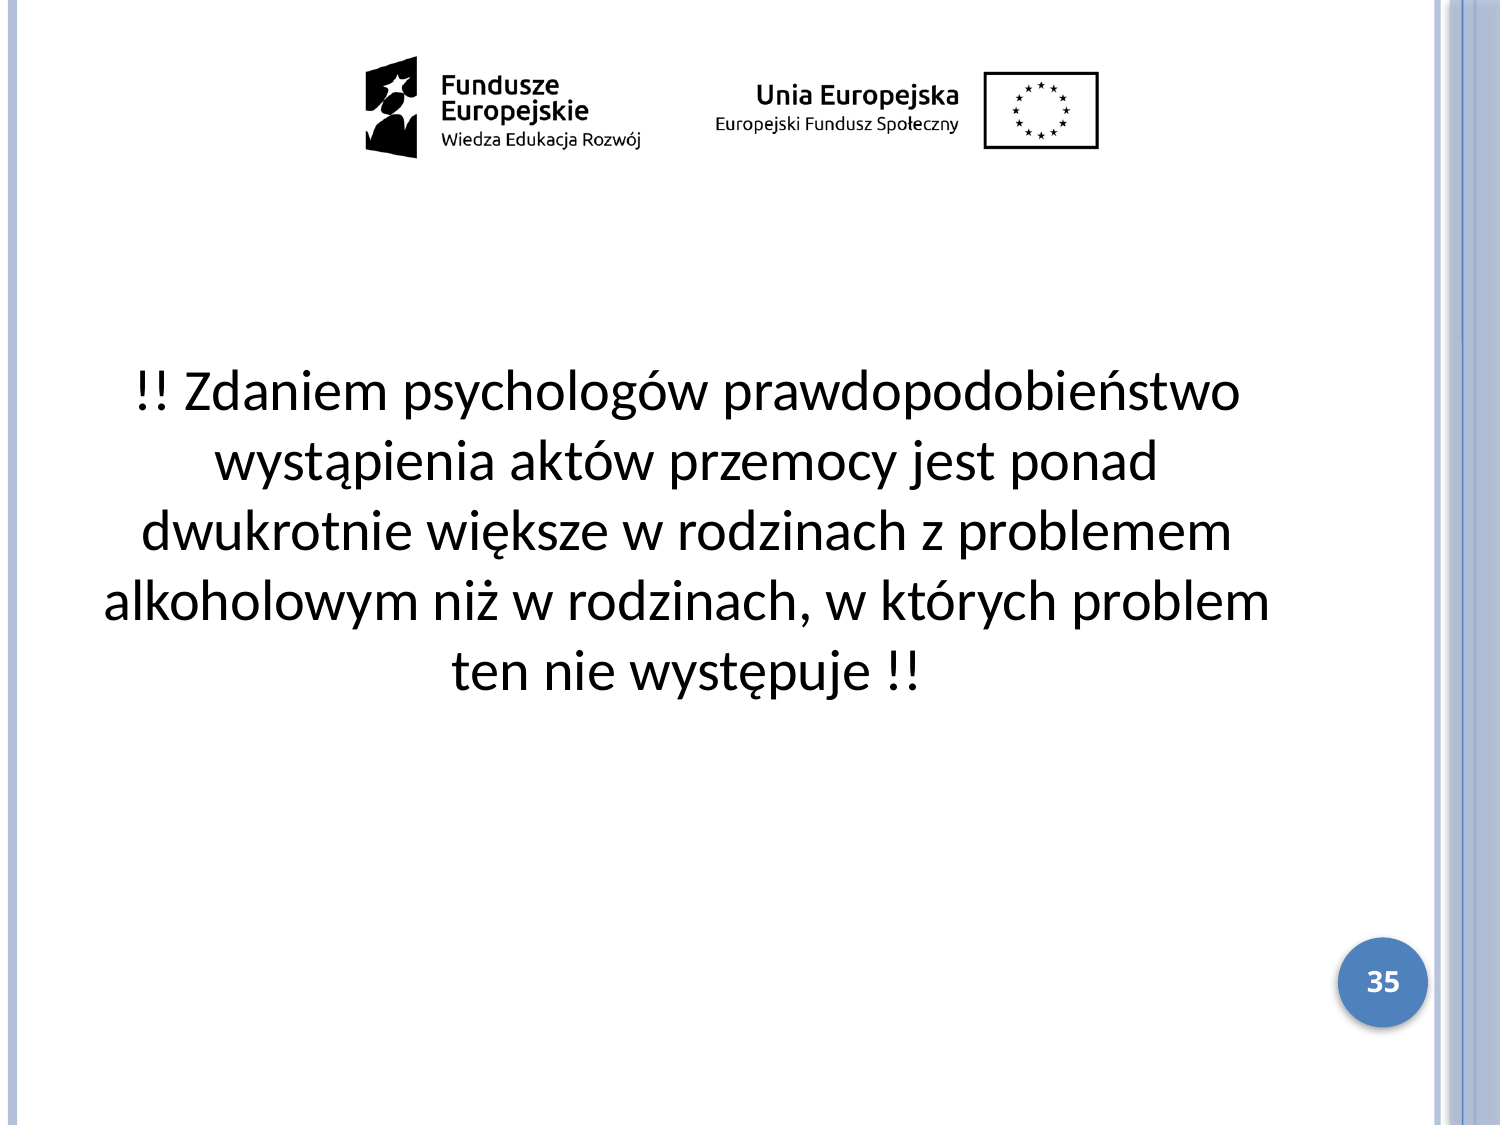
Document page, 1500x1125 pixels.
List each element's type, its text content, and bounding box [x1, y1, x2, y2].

picture [340, 30, 1124, 184]
list !! Zdaniem psychologów prawdopodobieństwo wystąpienia aktów przemocy jest ponad dwukrotnie większe w rodzinach z problemem alkoholowym niż w rodzinach, w których problem ten nie występuje !! [75, 262, 1300, 1062]
slide_number 35 [1333, 940, 1434, 1027]
